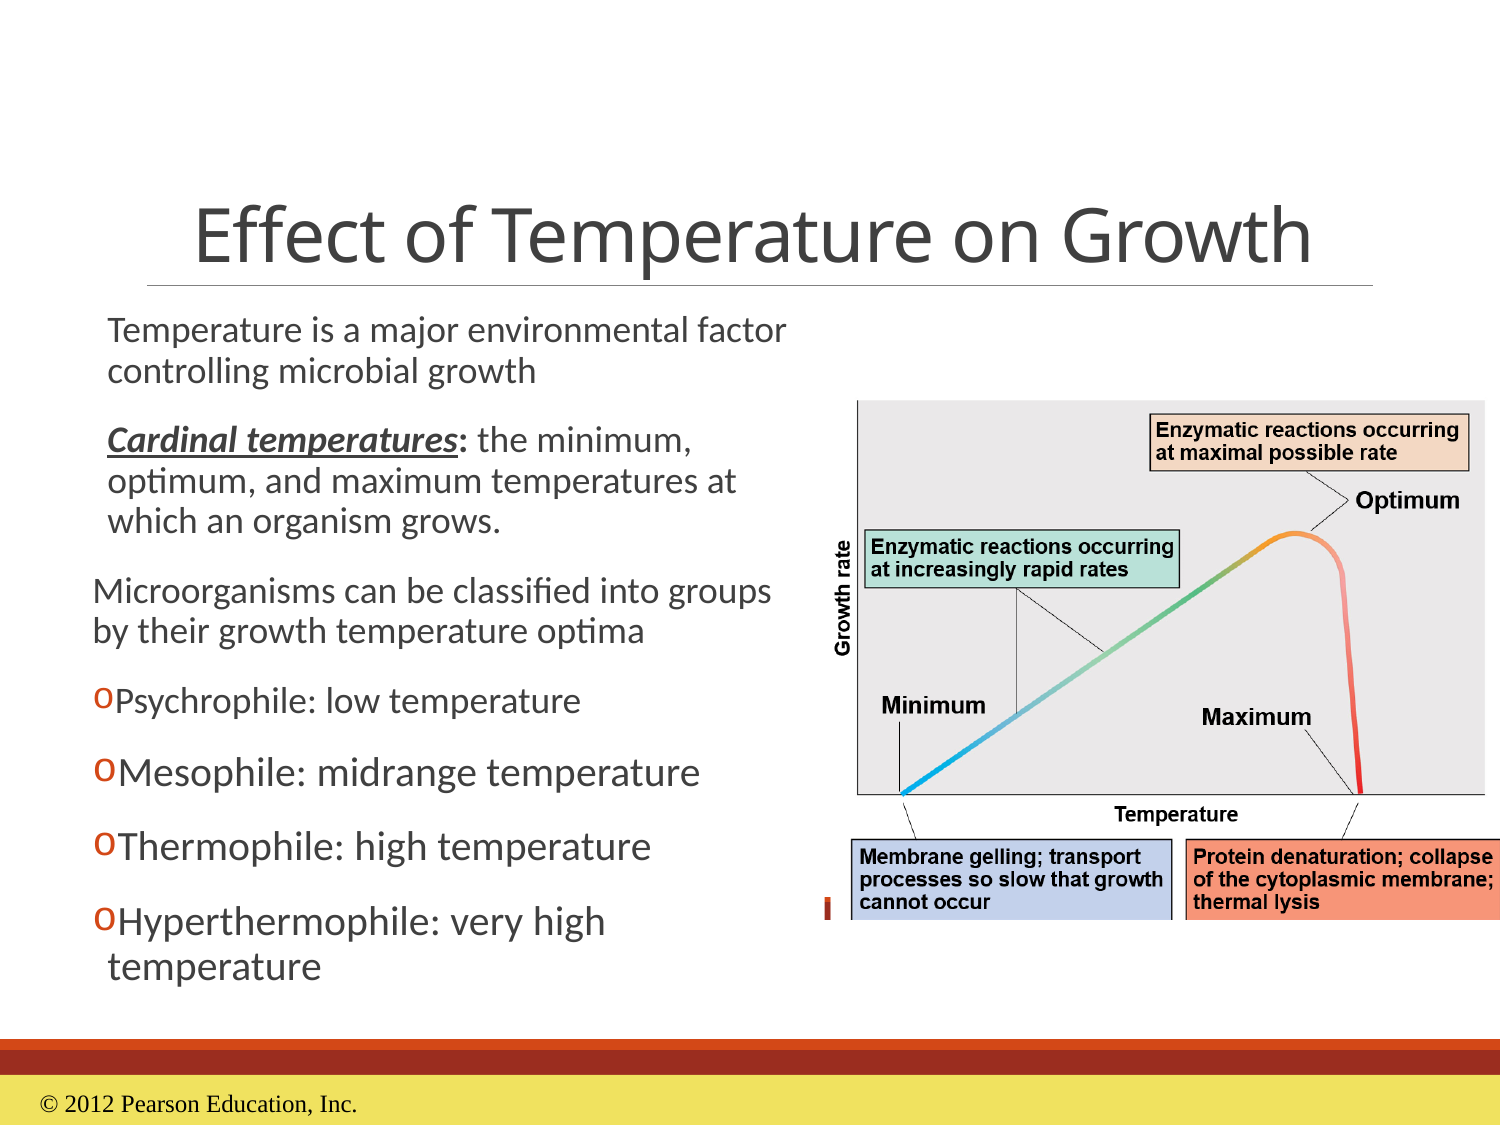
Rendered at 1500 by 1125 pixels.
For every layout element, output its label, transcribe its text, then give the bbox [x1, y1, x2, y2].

picture [824, 396, 1500, 921]
title Effect of Temperature on Growth [135, 47, 1373, 285]
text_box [0, 1074, 1500, 1125]
list Temperature is a major environmental factor controlling microbial growth Cardinal temperatures: the minimum, optimum, and maximum temperatures at which an organism grows. Microorganisms can be classified into groups by their growth temperature optima Psychrophile: low temperature Mesophile: midrange temperature Thermophile: high temperature Hyperthermophile: very high temperature [92, 302, 798, 1030]
